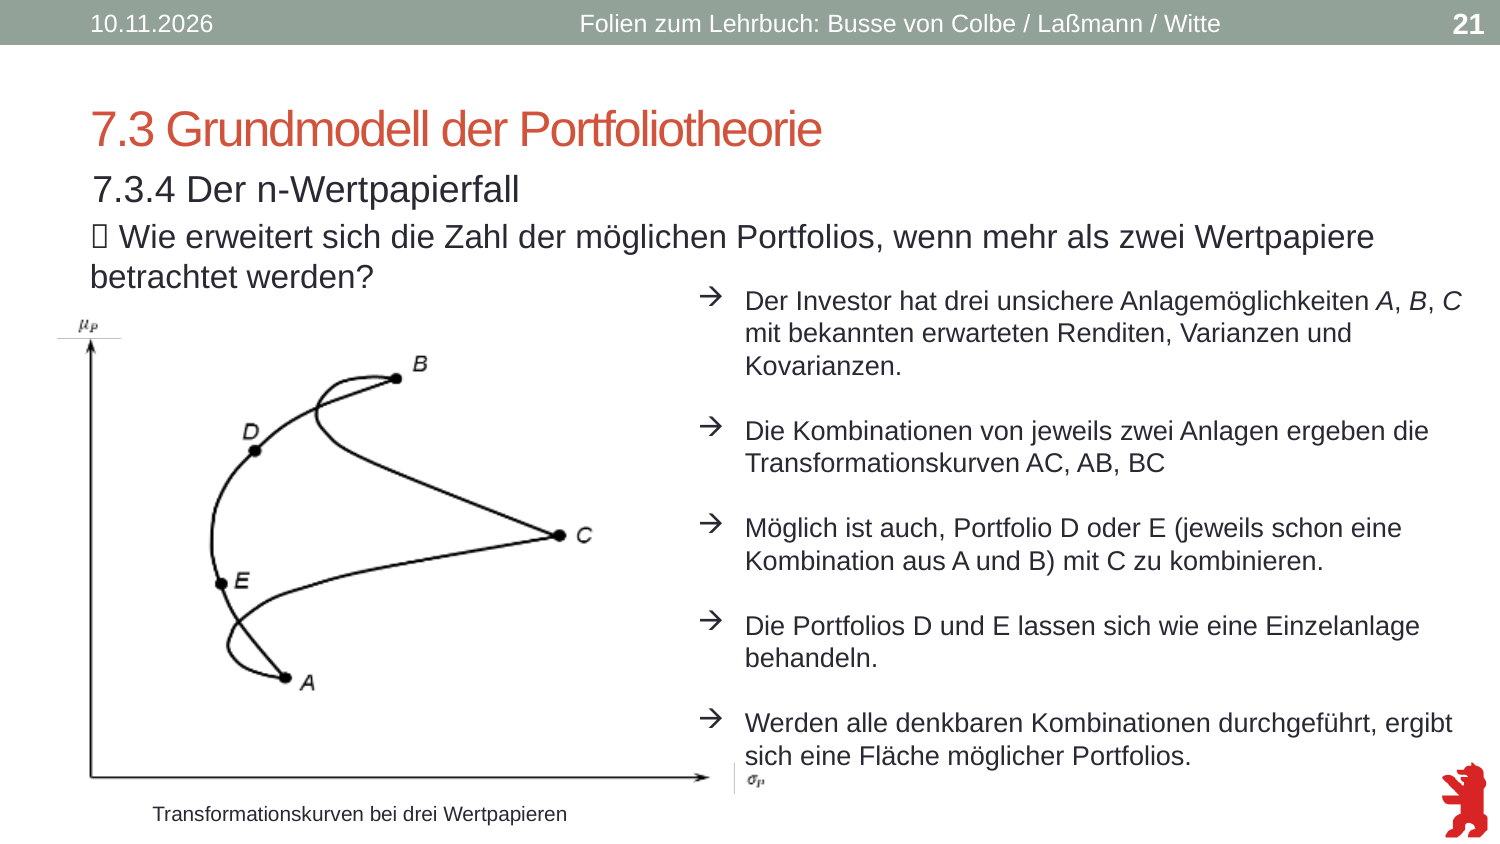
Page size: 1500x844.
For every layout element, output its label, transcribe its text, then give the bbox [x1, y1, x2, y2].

picture [1434, 760, 1500, 844]
text_box Der Investor hat drei unsichere Anlagemöglichkeiten A, B, C mit bekannten erwarteten Renditen, Varianzen und Kovarianzen. Die Kombinationen von jeweils zwei Anlagen ergeben die Transformationskurven AC, AB, BC Möglich ist auch, Portfolio D oder E (jeweils schon eine Kombination aus A und B) mit C zu kombinieren. Die Portfolios D und E lassen sich wie eine Einzelanlage behandeln. Werden alle denkbaren Kombinationen durchgeführt, ergibt sich eine Fläche möglicher Portfolios. [683, 276, 1500, 778]
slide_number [75, 2, 550, 43]
slide_number 21 [1325, 2, 1500, 43]
title 7.3 Grundmodell der Portfoliotheorie [75, 65, 1425, 188]
picture [57, 306, 780, 794]
text_box Transformationskurven bei drei Wertpapieren [137, 801, 583, 833]
text_box  Wie erweitert sich die Zahl der möglichen Portfolios, wenn mehr als zwei Wertpapiere betrachtet werden? [75, 208, 1410, 303]
text_box 7.3.4 Der n-Wertpapierfall [77, 157, 536, 208]
footer Folien zum Lehrbuch: Busse von Colbe / Laßmann / Witte [562, 2, 1238, 43]
